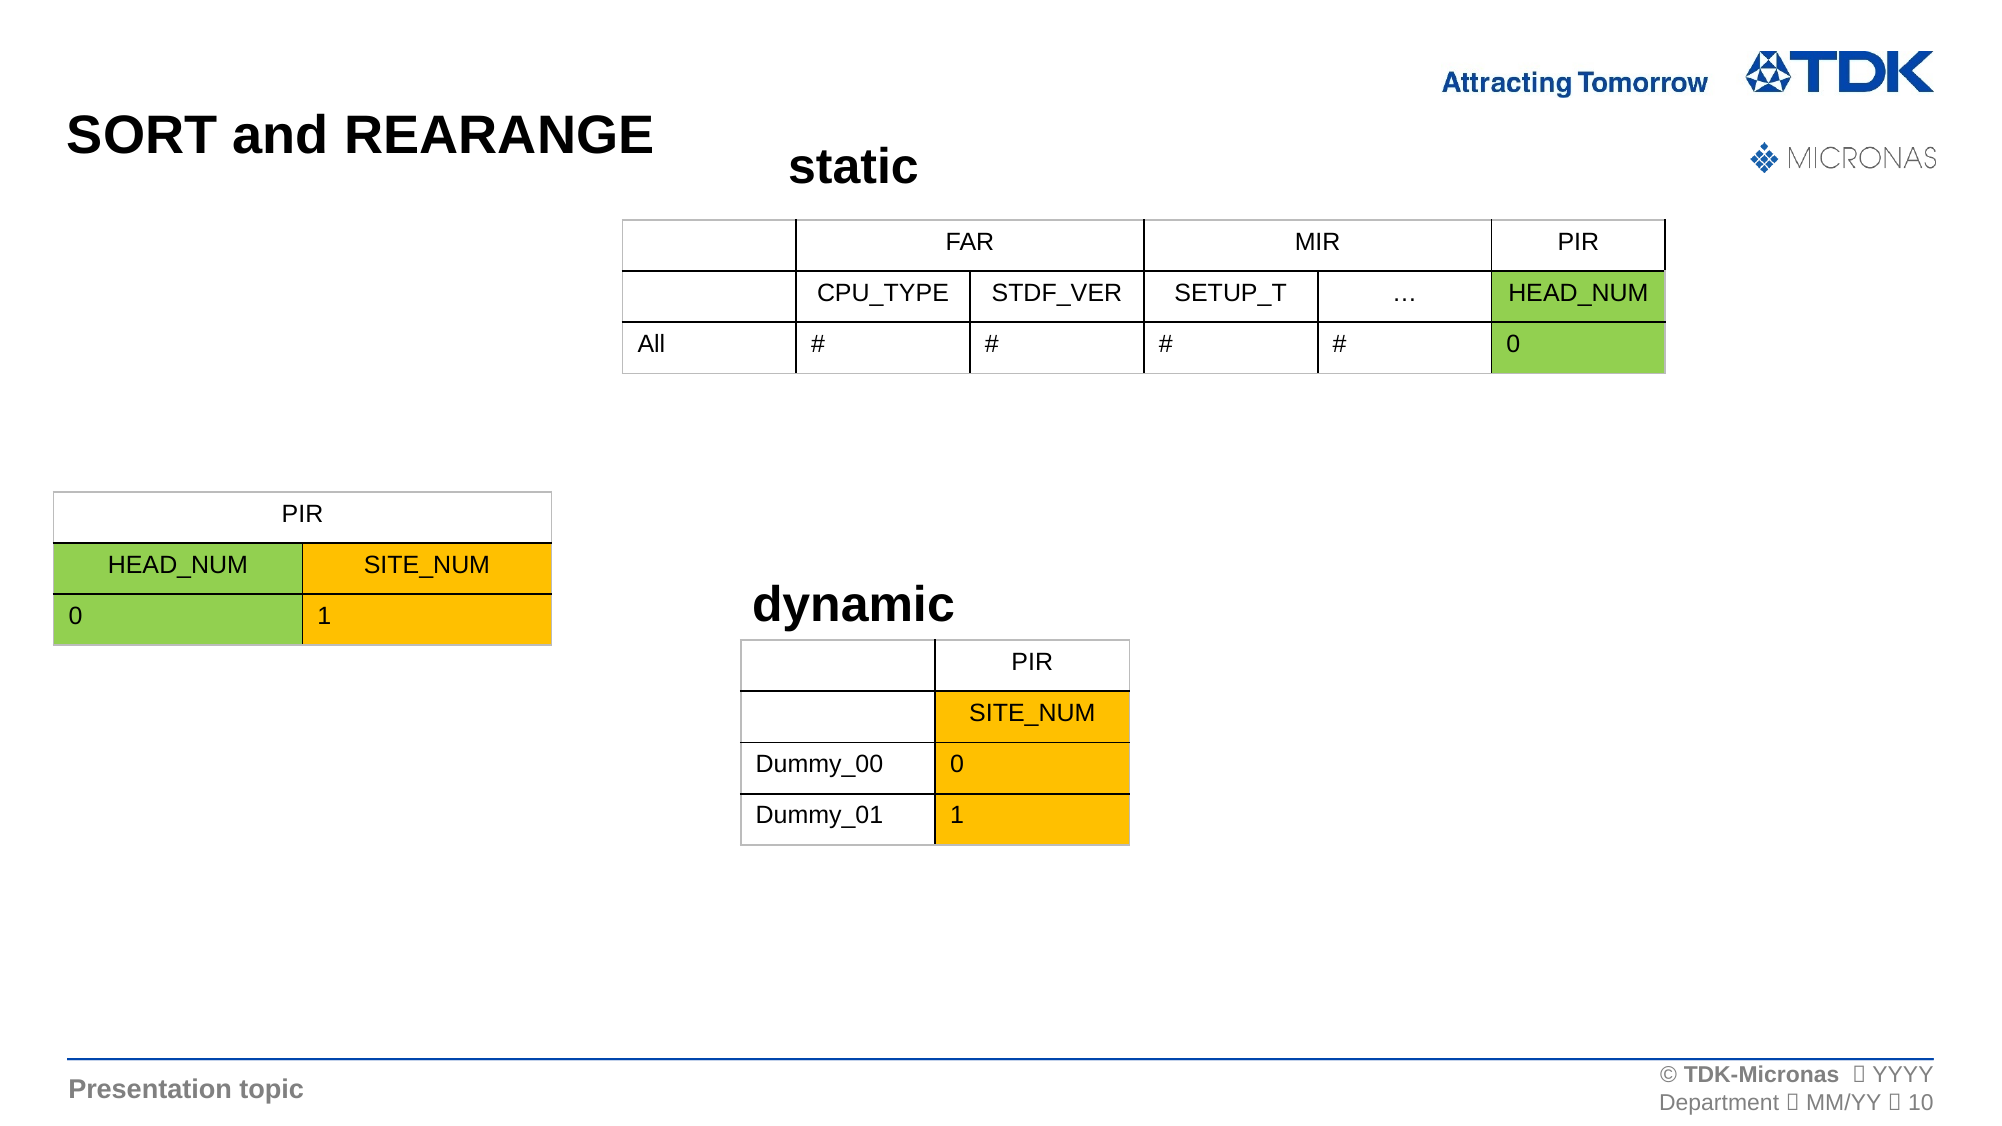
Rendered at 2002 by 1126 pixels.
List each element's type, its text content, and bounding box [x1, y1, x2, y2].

table_cell HEAD_NUM [54, 544, 302, 593]
table_cell 1 [303, 595, 551, 644]
table_cell CPU_TYPE [797, 272, 969, 321]
table_cell 0 [1492, 323, 1664, 373]
table_header FAR [797, 221, 1143, 270]
table_cell SETUP_T [1145, 272, 1317, 321]
text_box dynamic [737, 564, 970, 640]
table_cell SITE_NUM [936, 692, 1129, 742]
text_box static [773, 126, 934, 201]
table_cell # [1319, 323, 1491, 373]
table_cell # [971, 323, 1143, 373]
table_cell Dummy_00 [742, 743, 934, 793]
table_cell STDF_VER [971, 272, 1143, 321]
table_cell … [1319, 272, 1491, 321]
table_cell Dummy_01 [742, 795, 934, 844]
table_cell HEAD_NUM [1492, 272, 1664, 321]
table_header [742, 641, 934, 690]
table_cell 0 [936, 743, 1129, 793]
table_cell SITE_NUM [303, 544, 551, 593]
table_cell # [1145, 323, 1317, 373]
table_cell All [623, 323, 795, 373]
title SORT and REARANGE [66, 34, 1330, 165]
table_header PIR [1492, 221, 1664, 270]
table_header PIR [54, 493, 551, 542]
picture [1750, 142, 1936, 173]
table_header MIR [1145, 221, 1491, 270]
table_cell 1 [936, 795, 1129, 844]
table_cell # [797, 323, 969, 373]
table_cell 0 [54, 595, 302, 644]
table_header PIR [936, 641, 1129, 690]
picture [1441, 51, 1934, 98]
table_cell [742, 692, 934, 742]
table_header [623, 221, 795, 270]
table_cell [623, 272, 795, 321]
